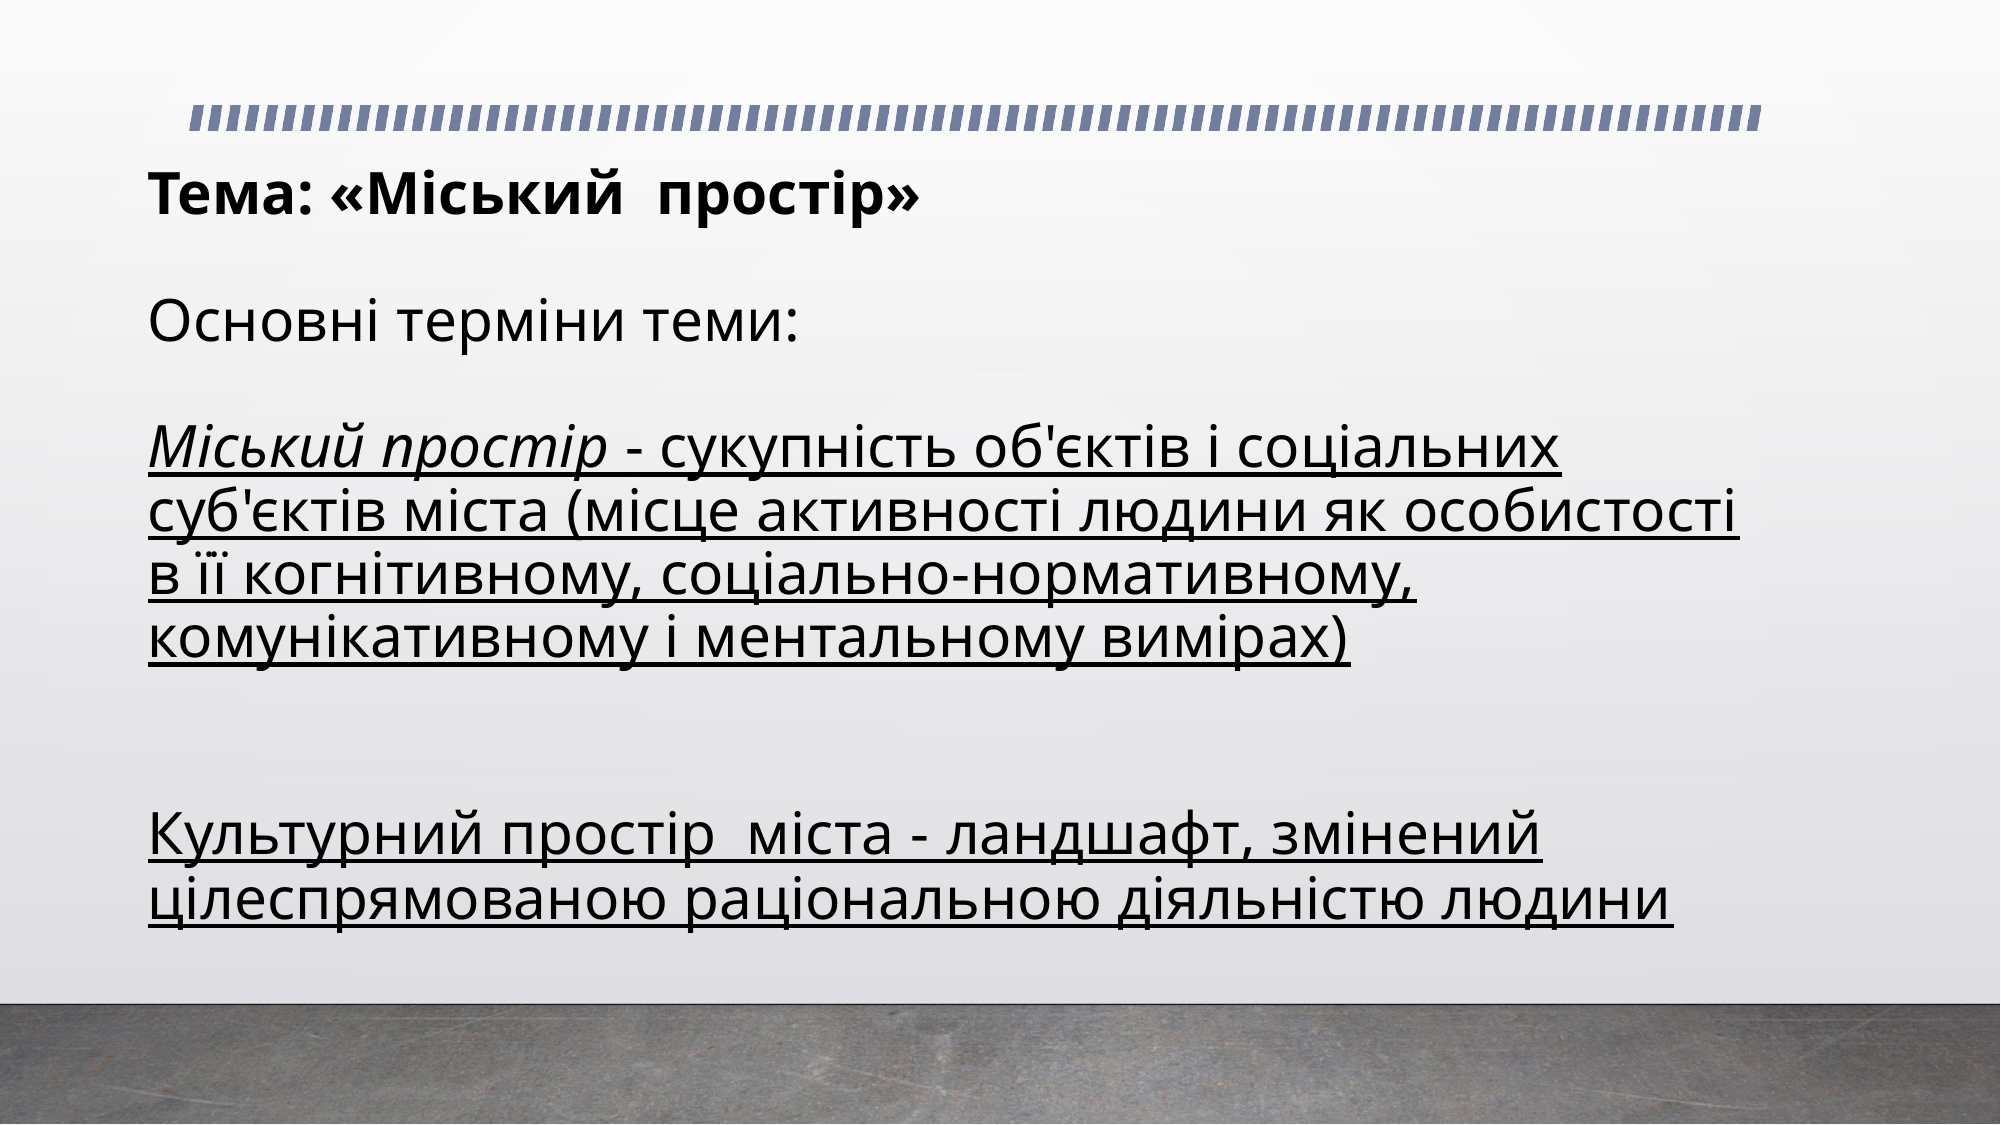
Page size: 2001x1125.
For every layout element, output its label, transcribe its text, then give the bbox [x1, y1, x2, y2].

picture [0, 1004, 2000, 1124]
title Тема: «Міський простір» Основні терміни теми: Міський простір - сукупність об'єктів і соціальних суб'єктів міста (місце активності людини як особистості в її когнітивному, соціально-нормативному, комунікативному і ментальному вимірах) Культурний простір міста - ландшафт, змінений цілеспрямованою раціональною діяльністю людини [132, 156, 1761, 1033]
